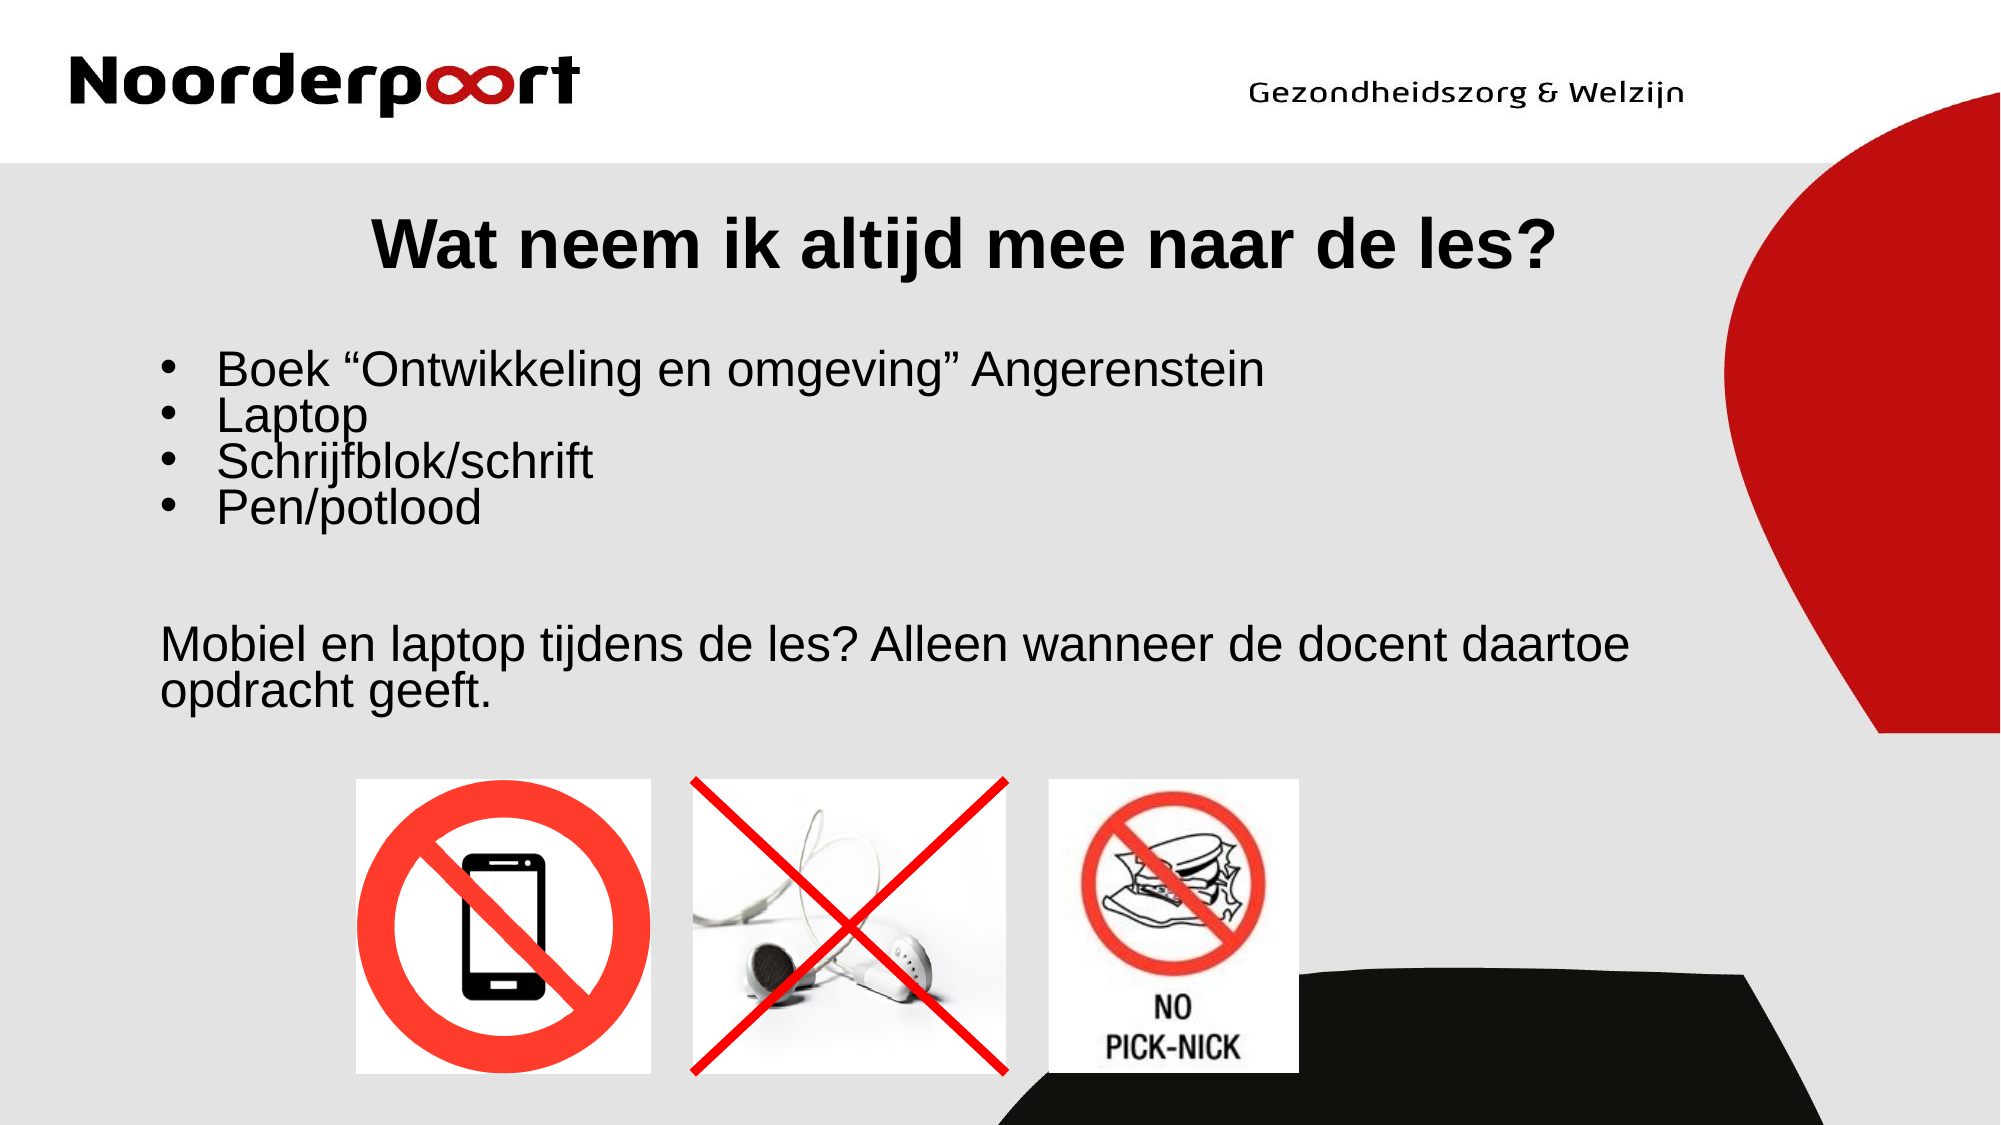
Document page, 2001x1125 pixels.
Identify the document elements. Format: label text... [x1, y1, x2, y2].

picture [0, 0, 2001, 1125]
title Wat neem ik altijd mee naar de les? [356, 187, 1603, 294]
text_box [692, 779, 1007, 1074]
list Boek “Ontwikkeling en omgeving” Angerenstein Laptop Schrijfblok/schrift Pen/potlood Mobiel en laptop tijdens de les? Alleen wanneer de docent daartoe opdracht geeft. [144, 343, 1723, 927]
